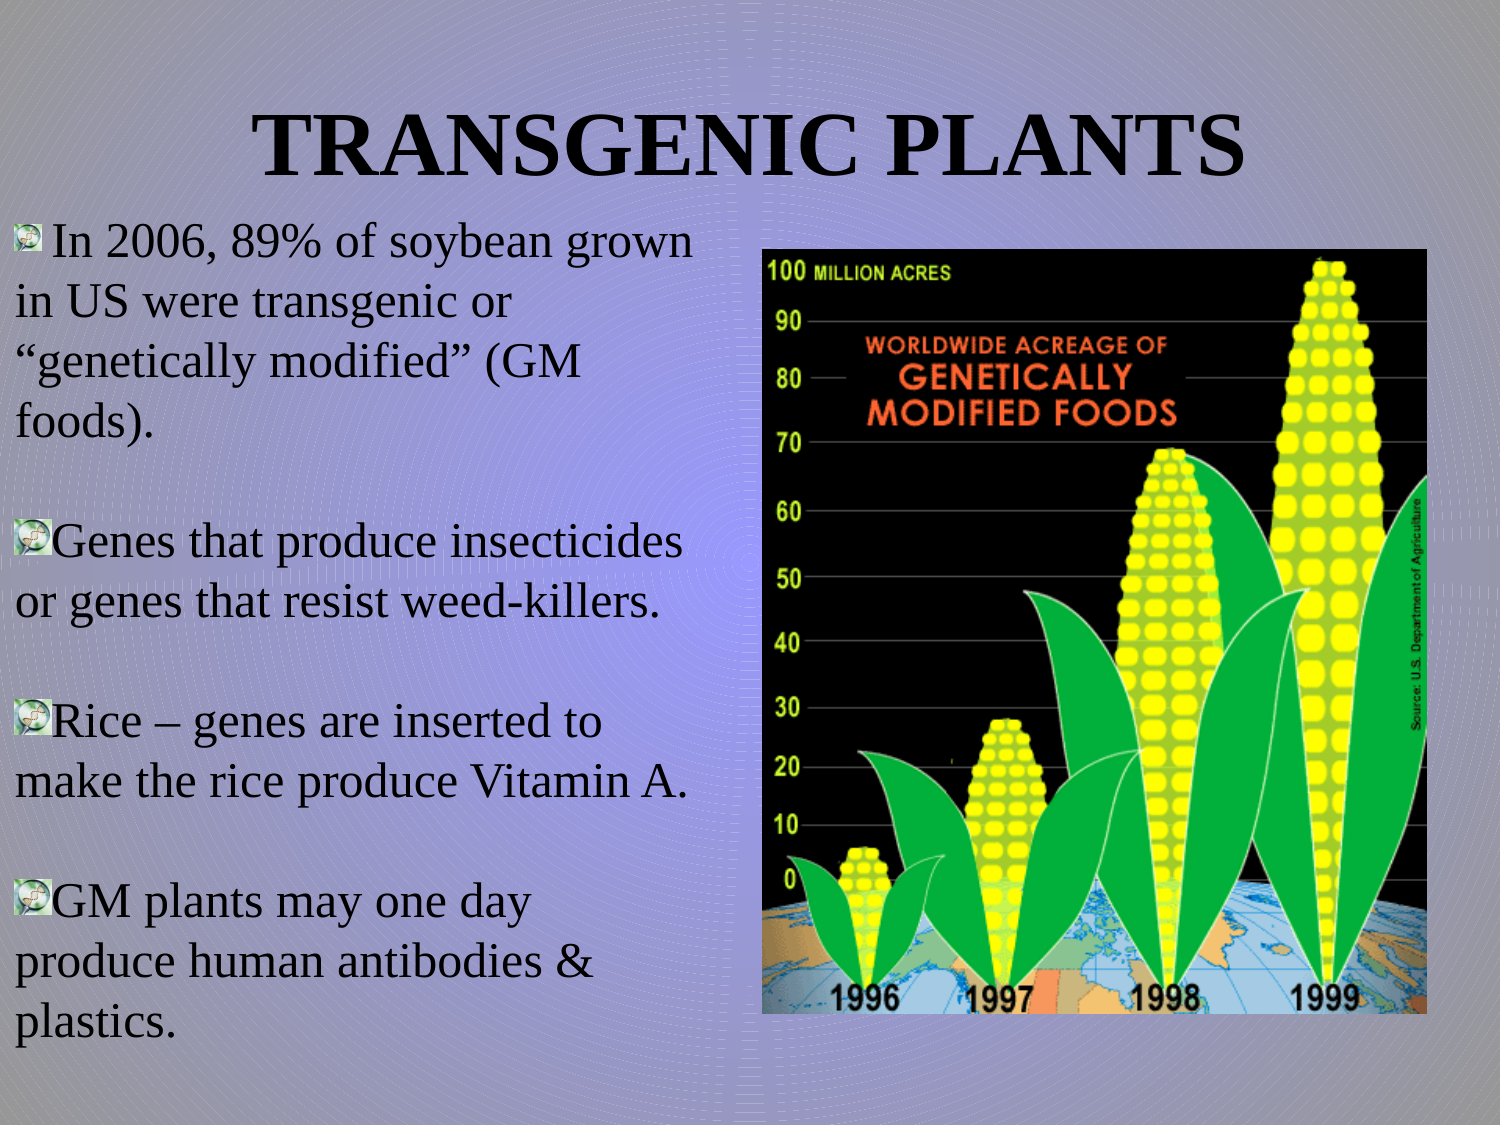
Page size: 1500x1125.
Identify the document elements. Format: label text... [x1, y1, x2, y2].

picture [14, 224, 42, 251]
picture [14, 519, 52, 555]
picture [14, 879, 52, 915]
picture [762, 249, 1427, 1015]
picture [14, 699, 52, 735]
title Transgenic Plants [75, 45, 1425, 233]
text_box In 2006, 89% of soybean grown in US were transgenic or “genetically modified” (GM foods). Genes that produce insecticides or genes that resist weed-killers. Rice – genes are inserted to make the rice produce Vitamin A. GM plants may one day produce human antibodies & plastics. [0, 199, 713, 1100]
